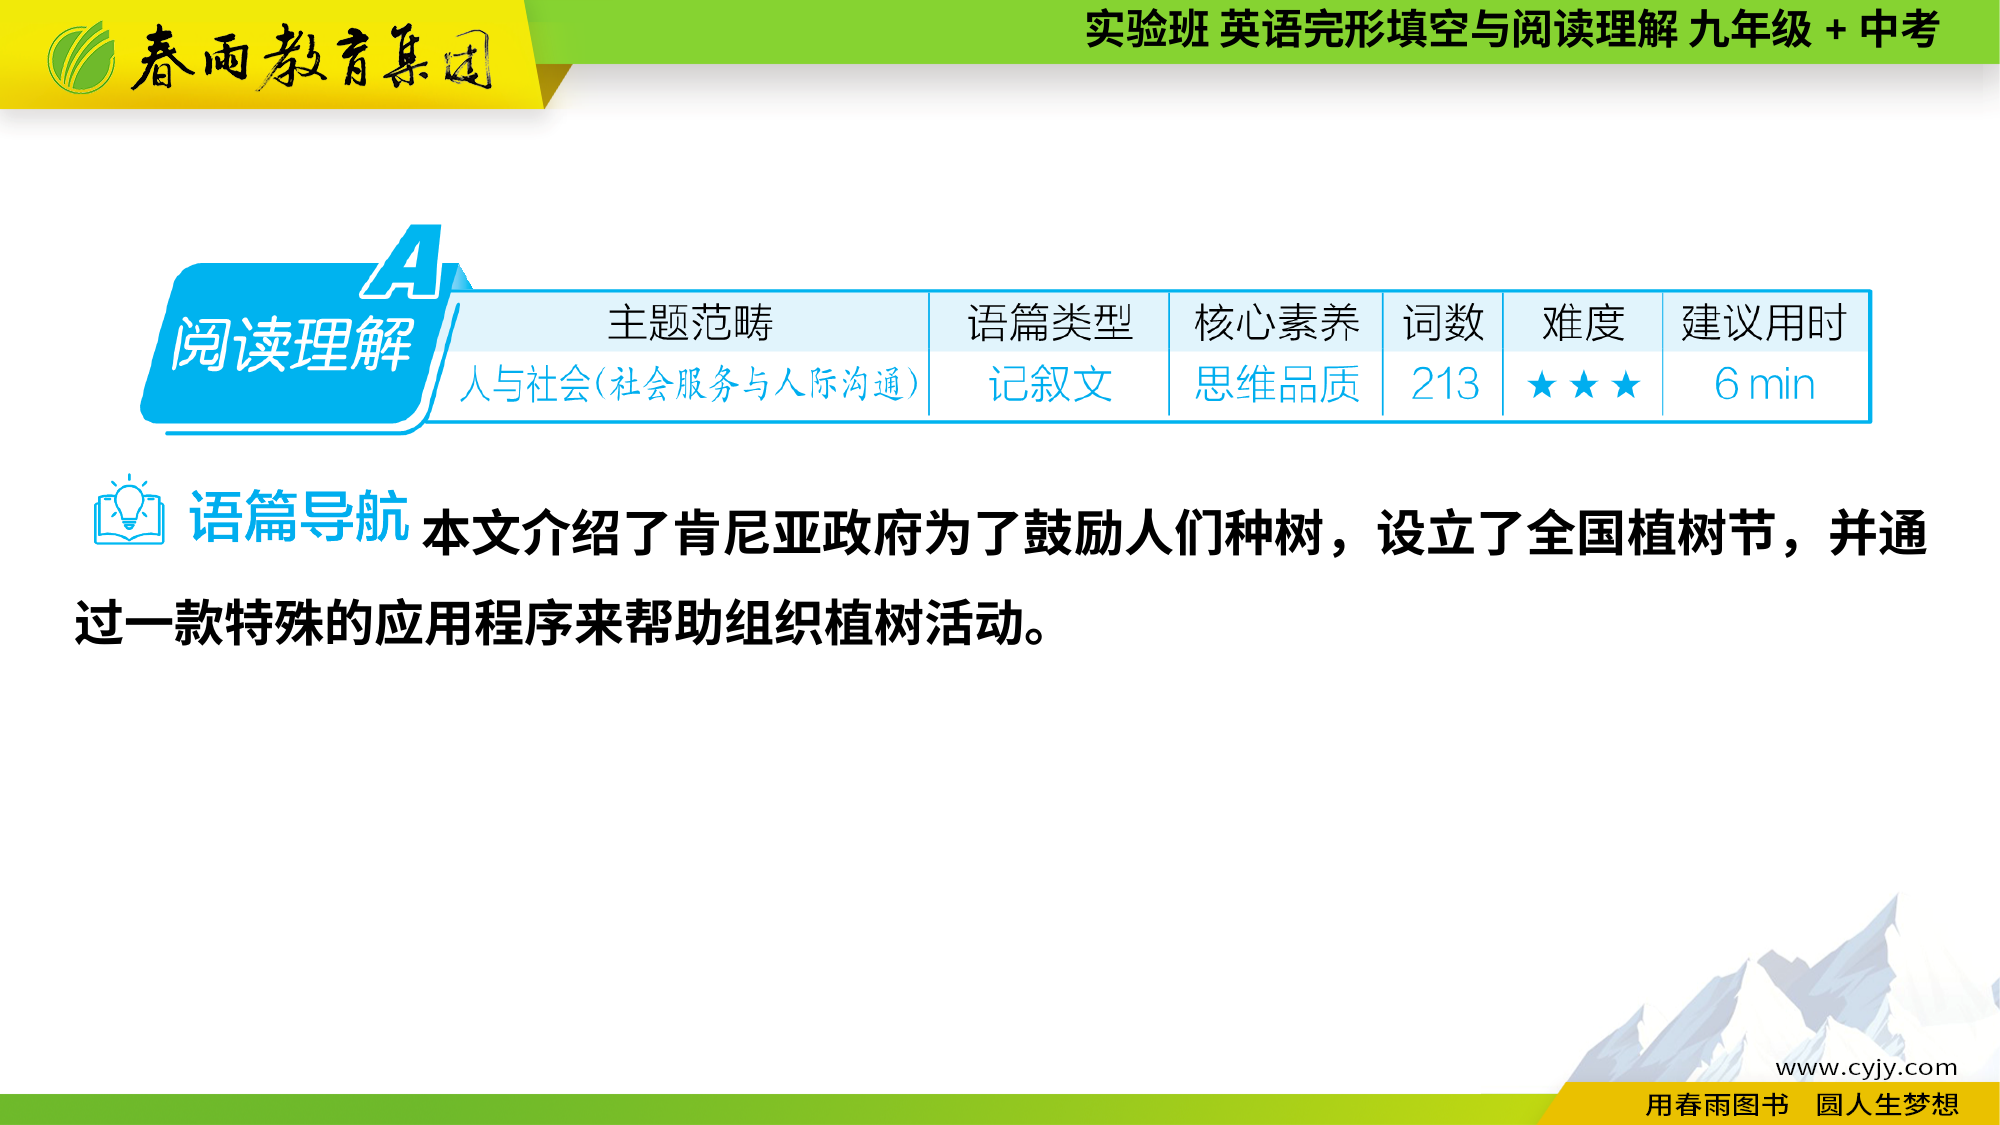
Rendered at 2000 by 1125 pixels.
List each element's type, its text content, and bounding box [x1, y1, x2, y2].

list 本文介绍了肯尼亚政府为了鼓励人们种树，设立了全国植树节，并通过一款特殊的应用程序来帮助组织植树活动。 [59, 464, 1944, 650]
picture [0, 0, 2000, 1125]
